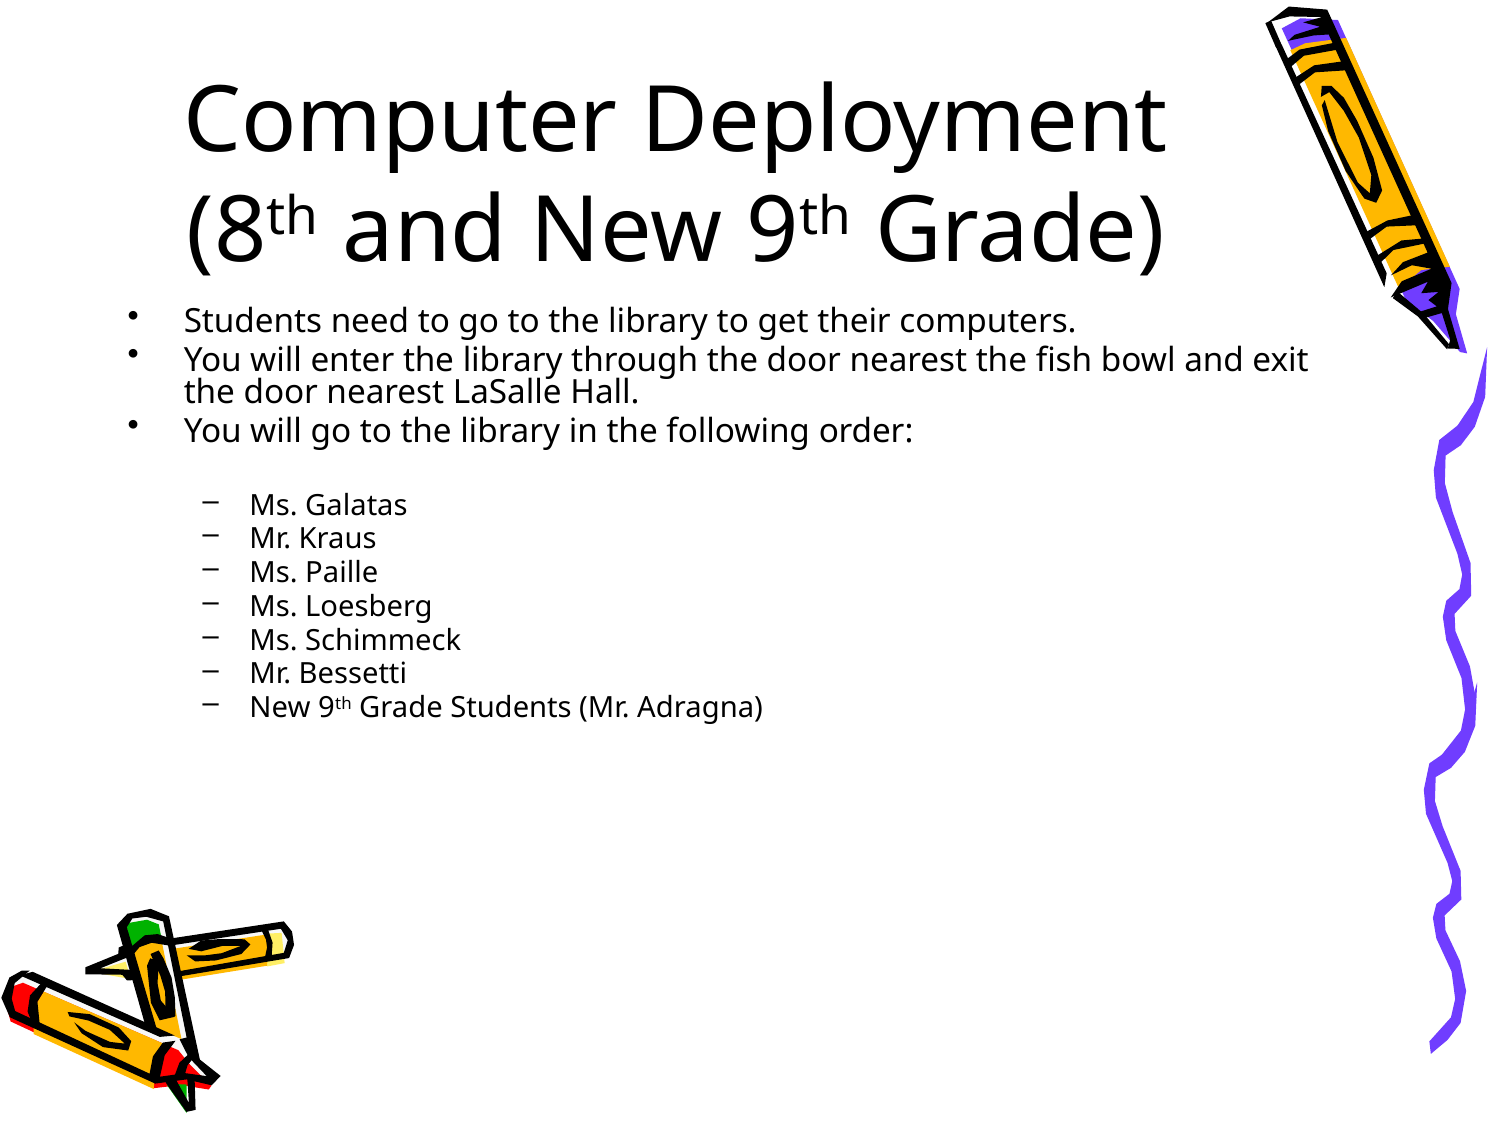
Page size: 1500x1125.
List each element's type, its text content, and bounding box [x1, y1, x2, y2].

list Students need to go to the library to get their computers. You will enter the library through the door nearest the fish bowl and exit the door nearest LaSalle Hall. You will go to the library in the following order: Ms. Galatas Mr. Kraus Ms. Paille Ms. Loesberg Ms. Schimmeck Mr. Bessetti New 9th Grade Students (Mr. Adragna) [112, 299, 1376, 901]
title Computer Deployment (8th and New 9th Grade) [112, 24, 1240, 288]
